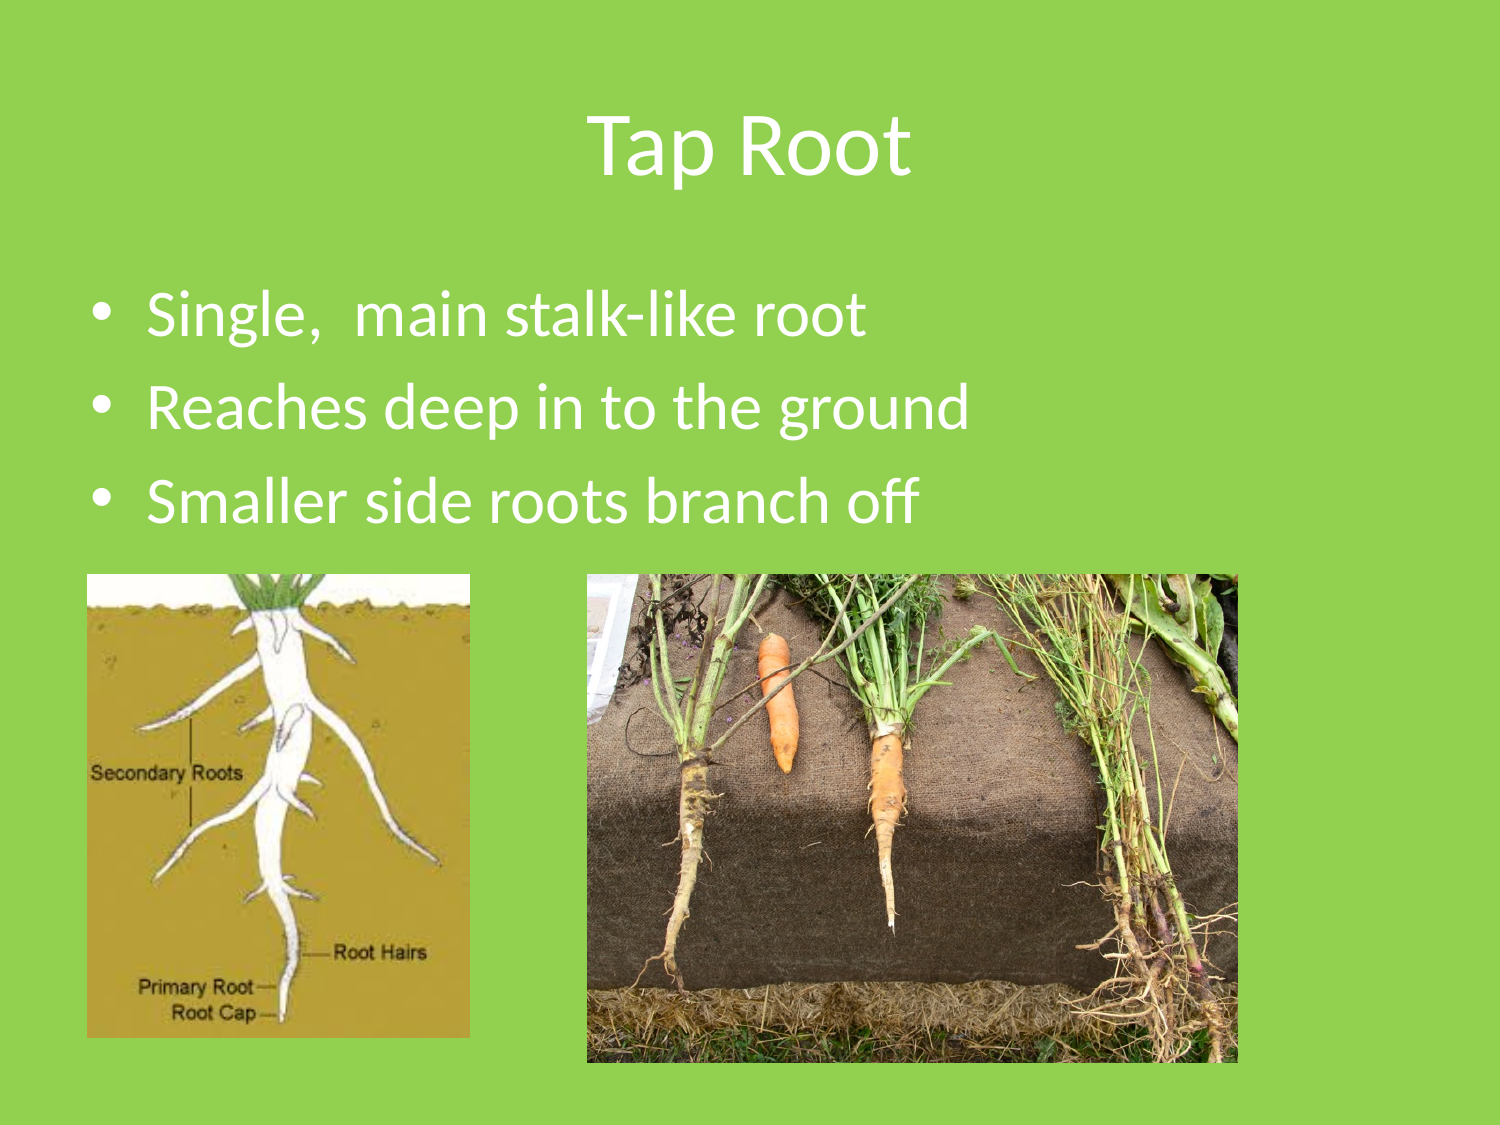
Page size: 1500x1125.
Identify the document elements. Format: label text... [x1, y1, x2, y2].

picture [87, 574, 470, 1038]
title Tap Root [75, 45, 1425, 233]
list Single, main stalk-like root Reaches deep in to the ground Smaller side roots branch off [75, 262, 1425, 588]
picture [587, 574, 1238, 1063]
